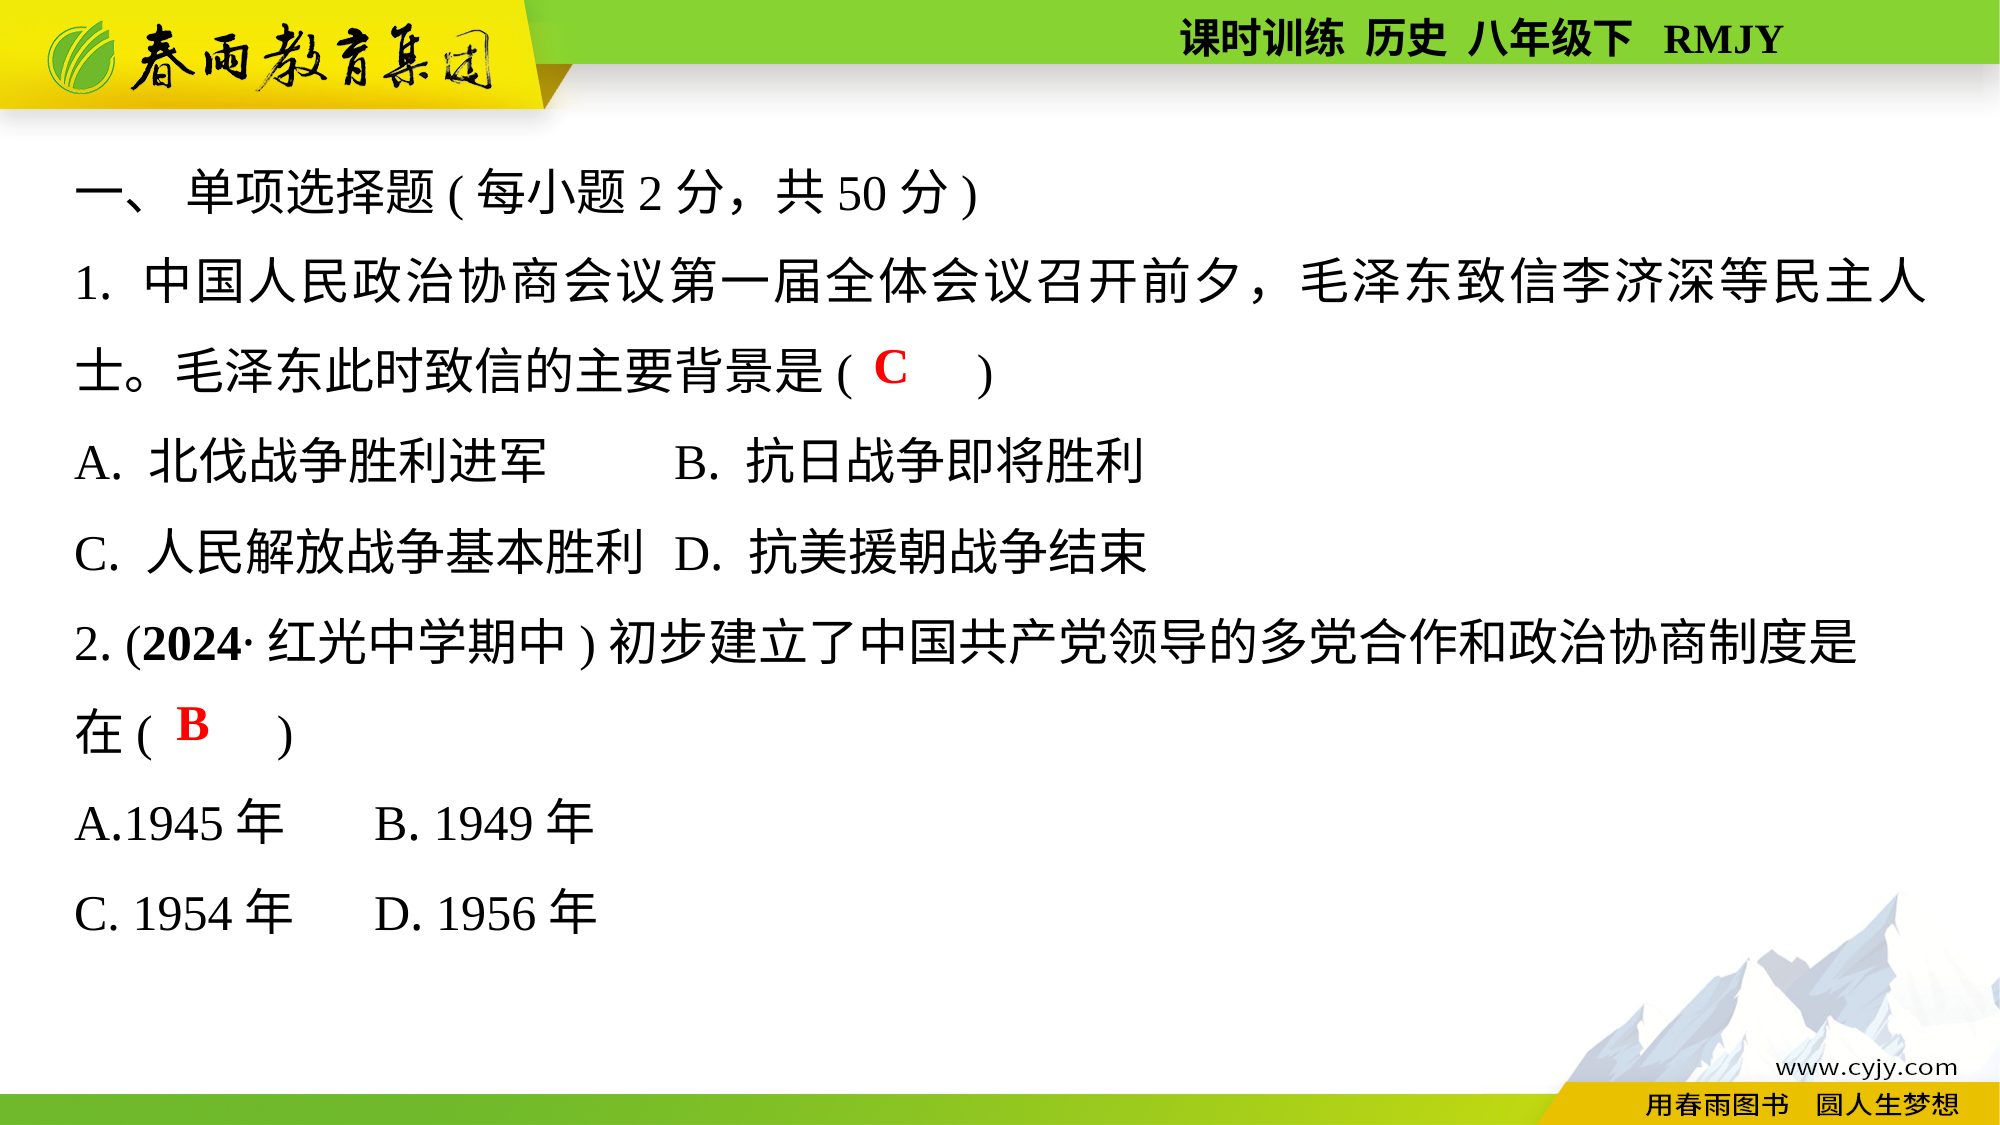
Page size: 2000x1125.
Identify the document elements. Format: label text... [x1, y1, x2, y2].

picture [0, 0, 2000, 1125]
list 一、 单项选择题(每小题2分，共50分) 1. 中国人民政治协商会议第一届全体会议召开前夕，毛泽东致信李济深等民主人士。毛泽东此时致信的主要背景是( ) A. 北伐战争胜利进军 B. 抗日战争即将胜利 C. 人民解放战争基本胜利 D. 抗美援朝战争结束 2. (2024·红光中学期中)初步建立了中国共产党领导的多党合作和政治协商制度是 在( ) A.1945年 B. 1949年 C. 1954年 D. 1956年 [59, 122, 1944, 956]
text_box C [858, 326, 925, 401]
text_box B [161, 683, 225, 759]
